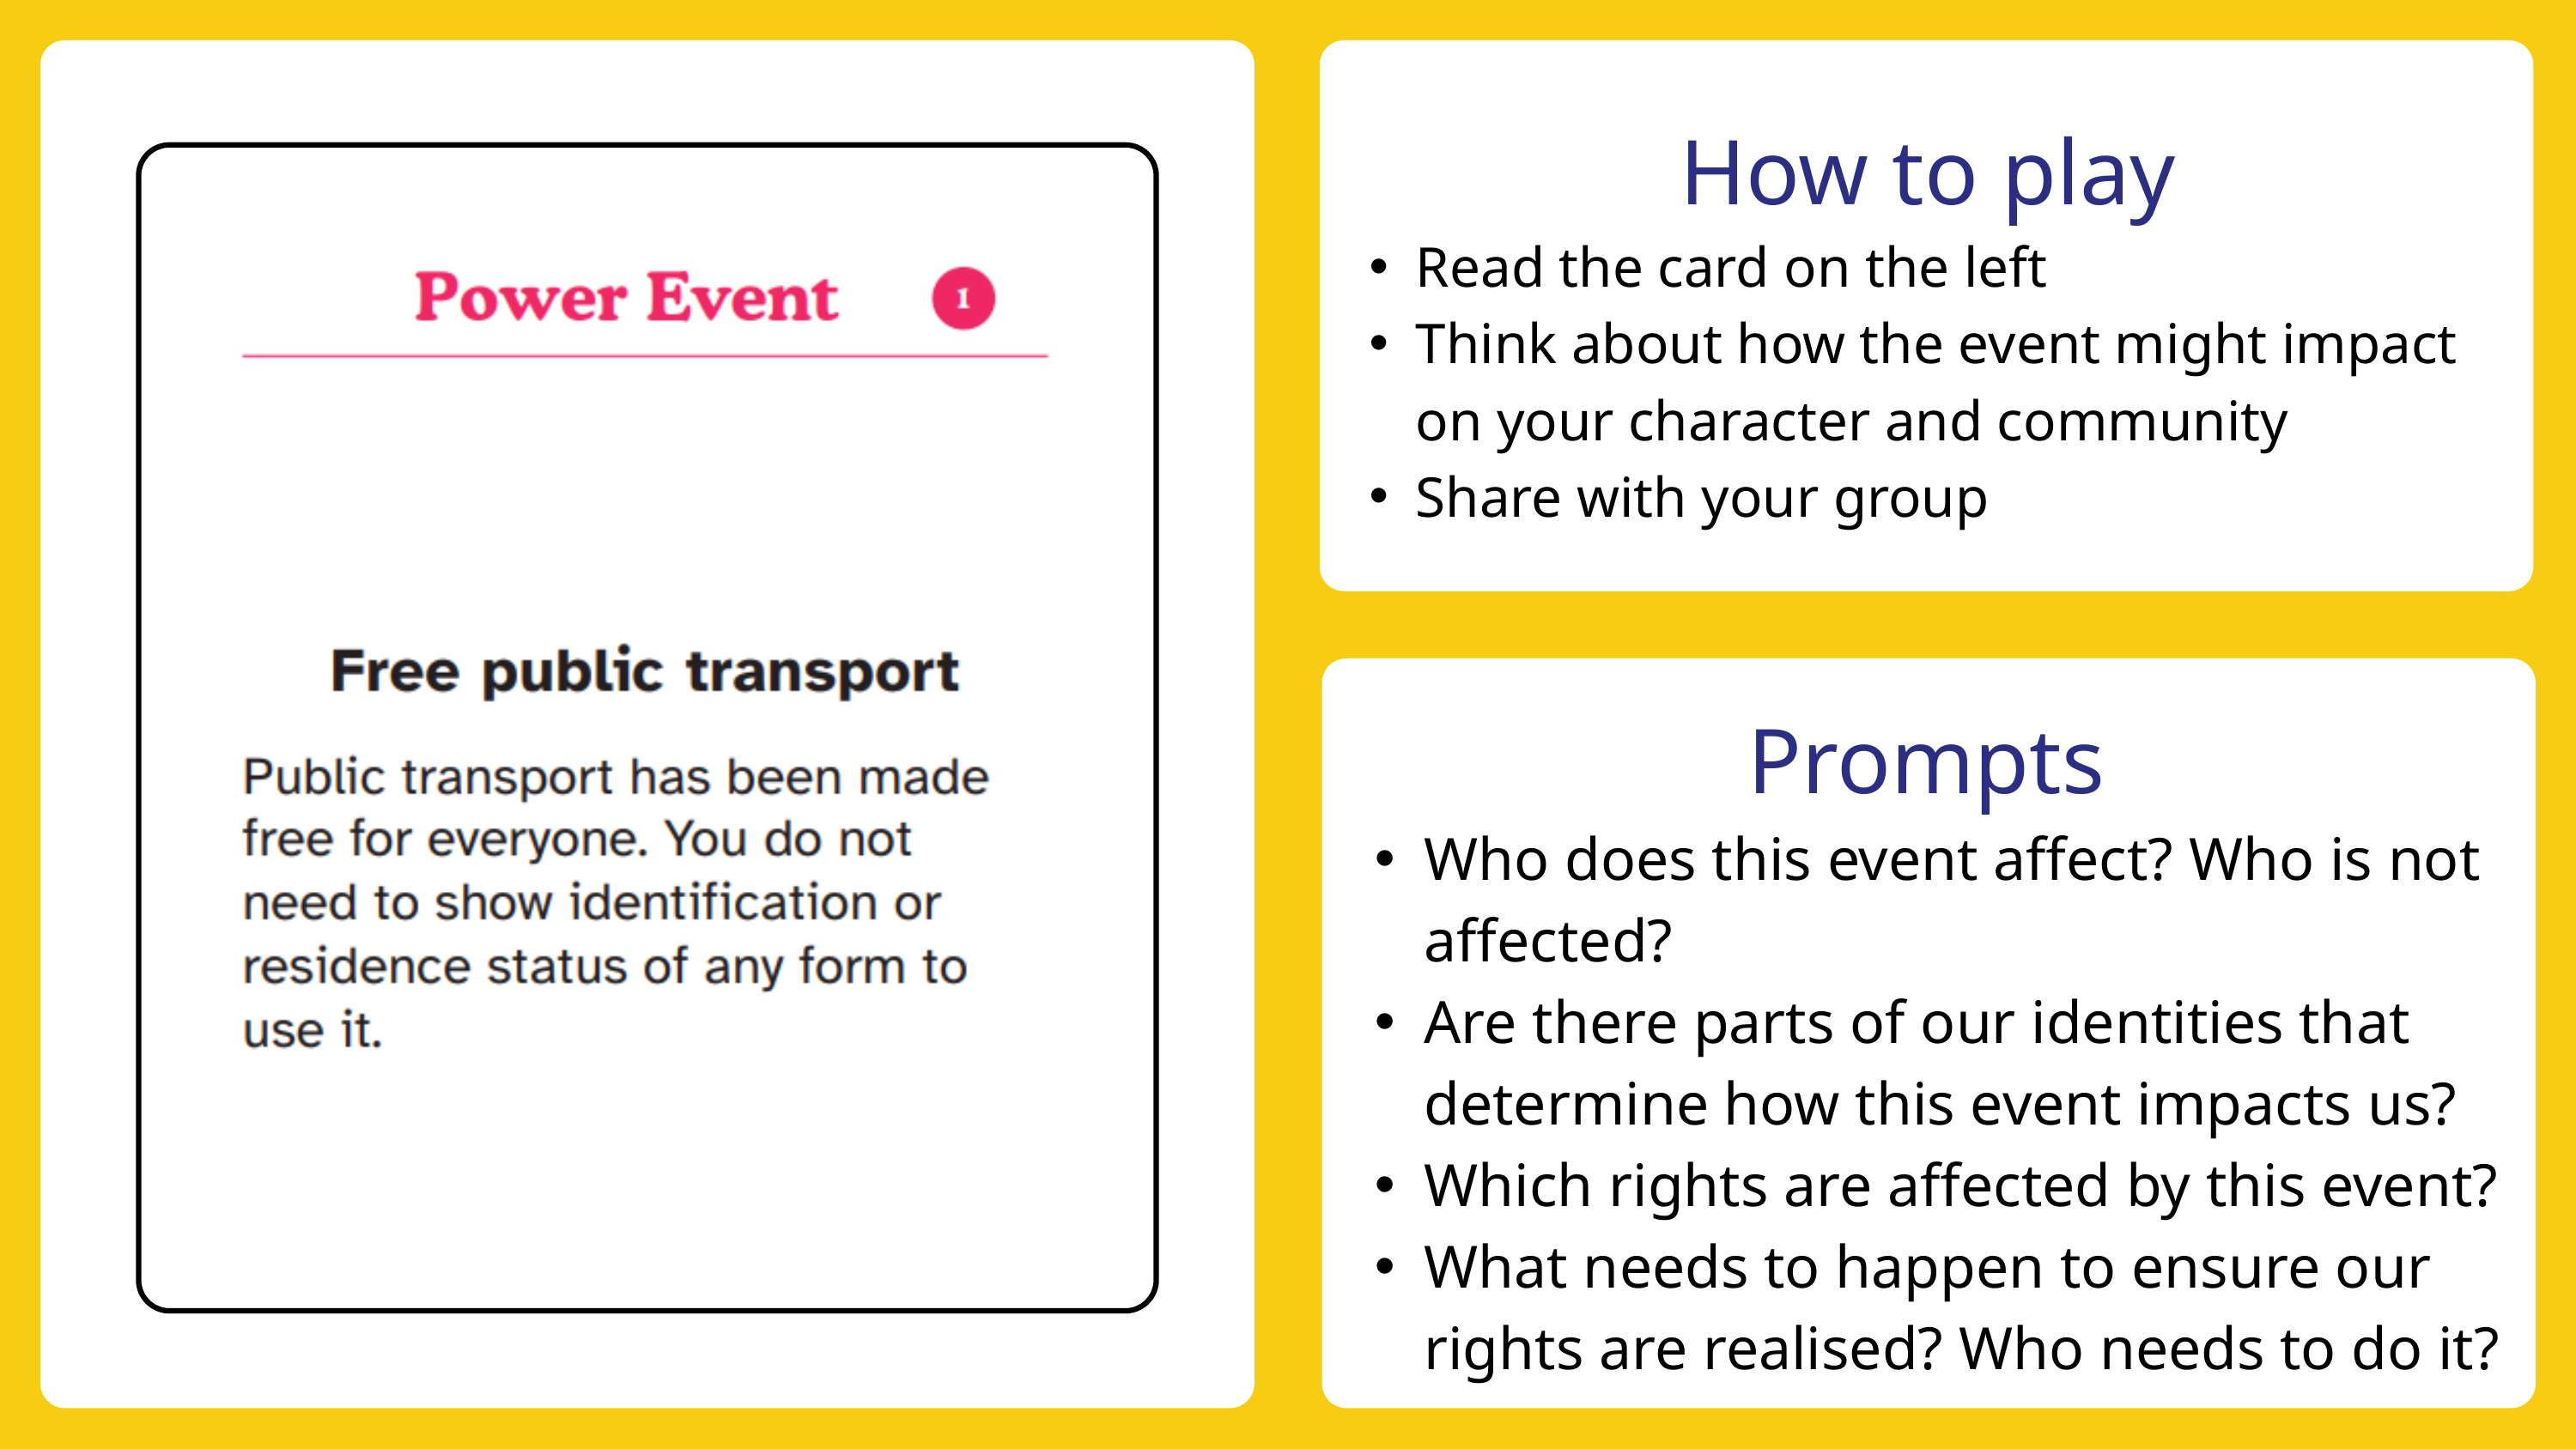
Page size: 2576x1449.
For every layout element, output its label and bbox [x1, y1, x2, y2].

text_box [39, 39, 2537, 1409]
text_box [138, 144, 1157, 1312]
